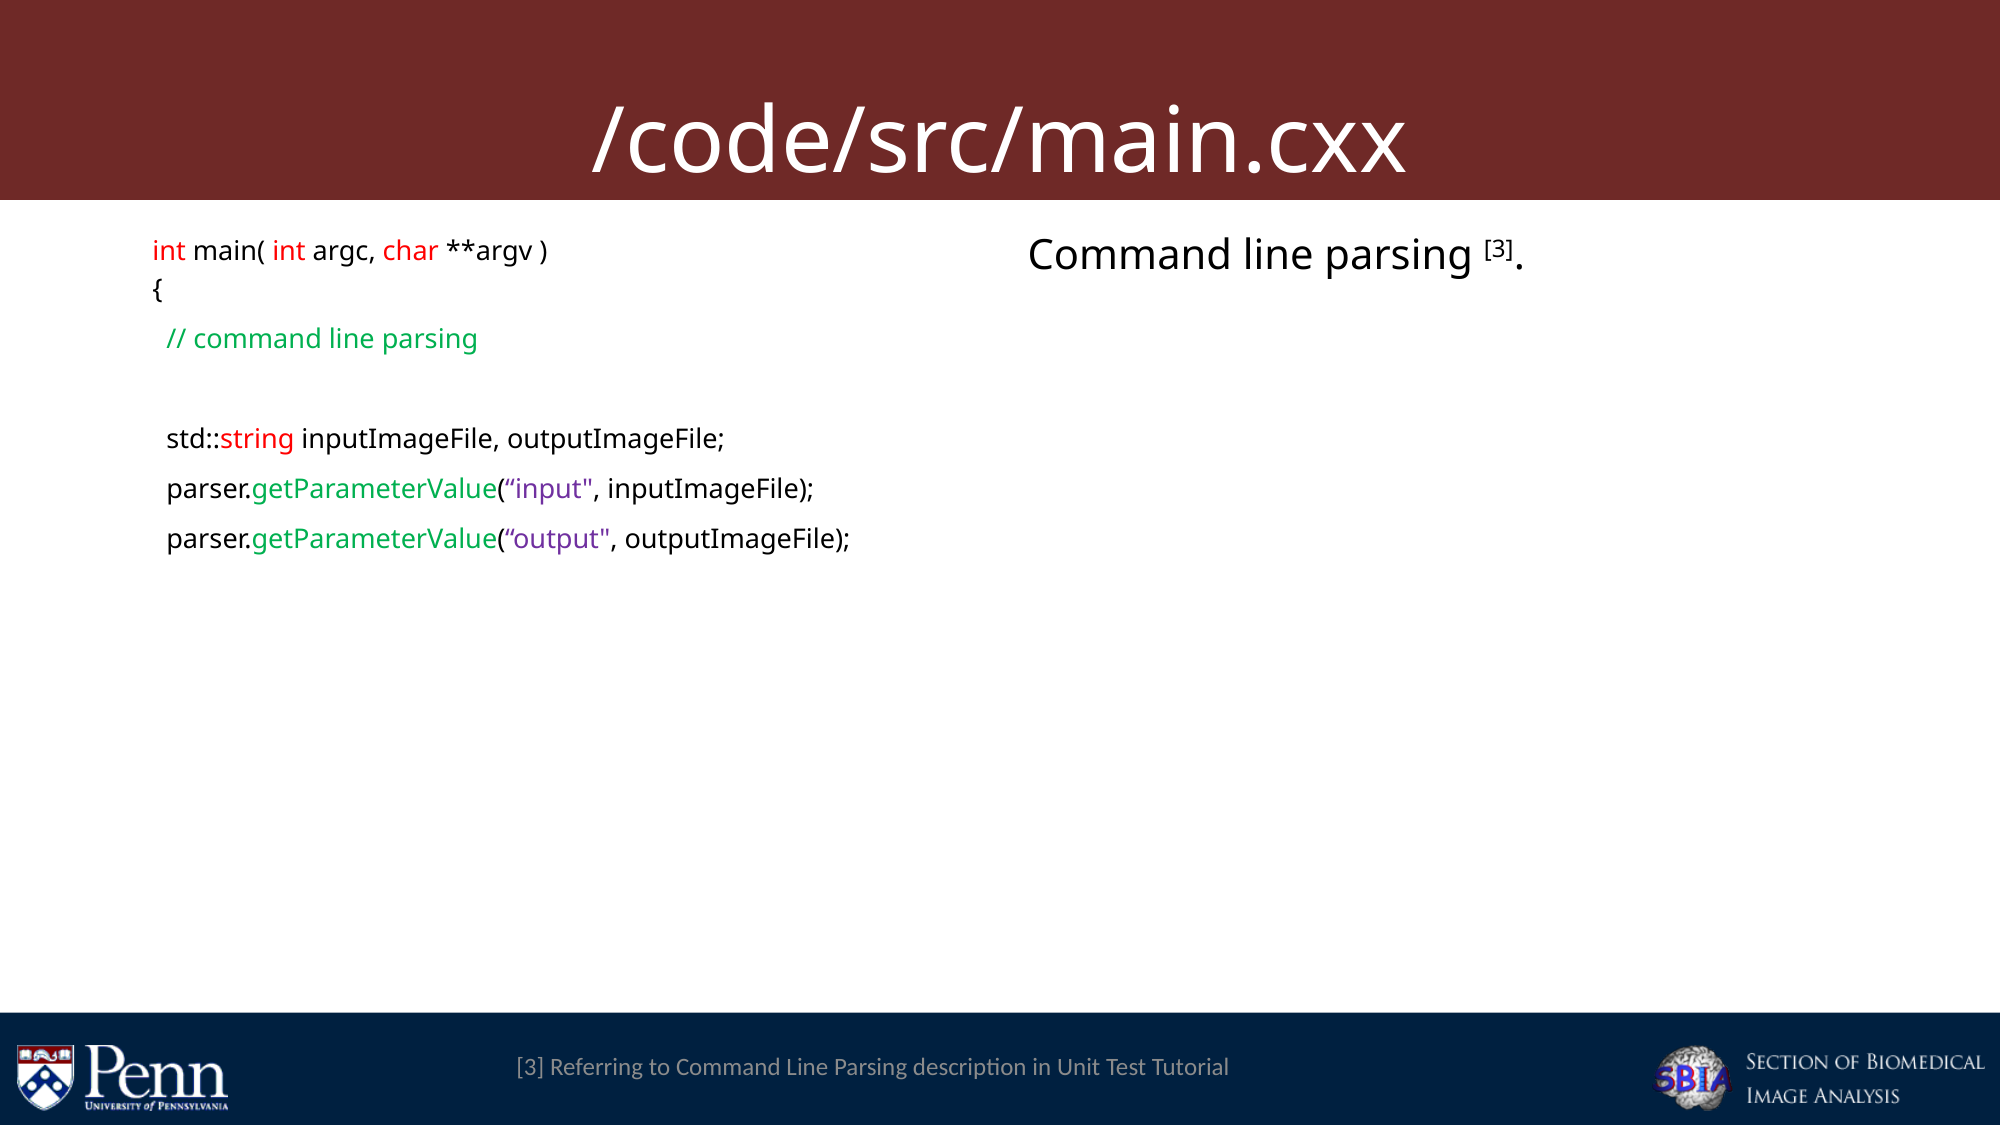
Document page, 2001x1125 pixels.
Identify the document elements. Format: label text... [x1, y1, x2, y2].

title /code/src/main.cxx [137, 0, 1863, 200]
picture [1652, 1044, 1985, 1112]
list Command line parsing [3]. [1012, 226, 1863, 987]
footer [3] Referring to Command Line Parsing description in Unit Test Tutorial [262, 1035, 1485, 1096]
list int main( int argc, char **argv ) { // command line parsing std::string inputImageFile, outputImageFile; parser.getParameterValue(“input", inputImageFile); parser.getParameterValue(“output", outputImageFile); [137, 226, 985, 987]
picture [17, 1045, 228, 1111]
